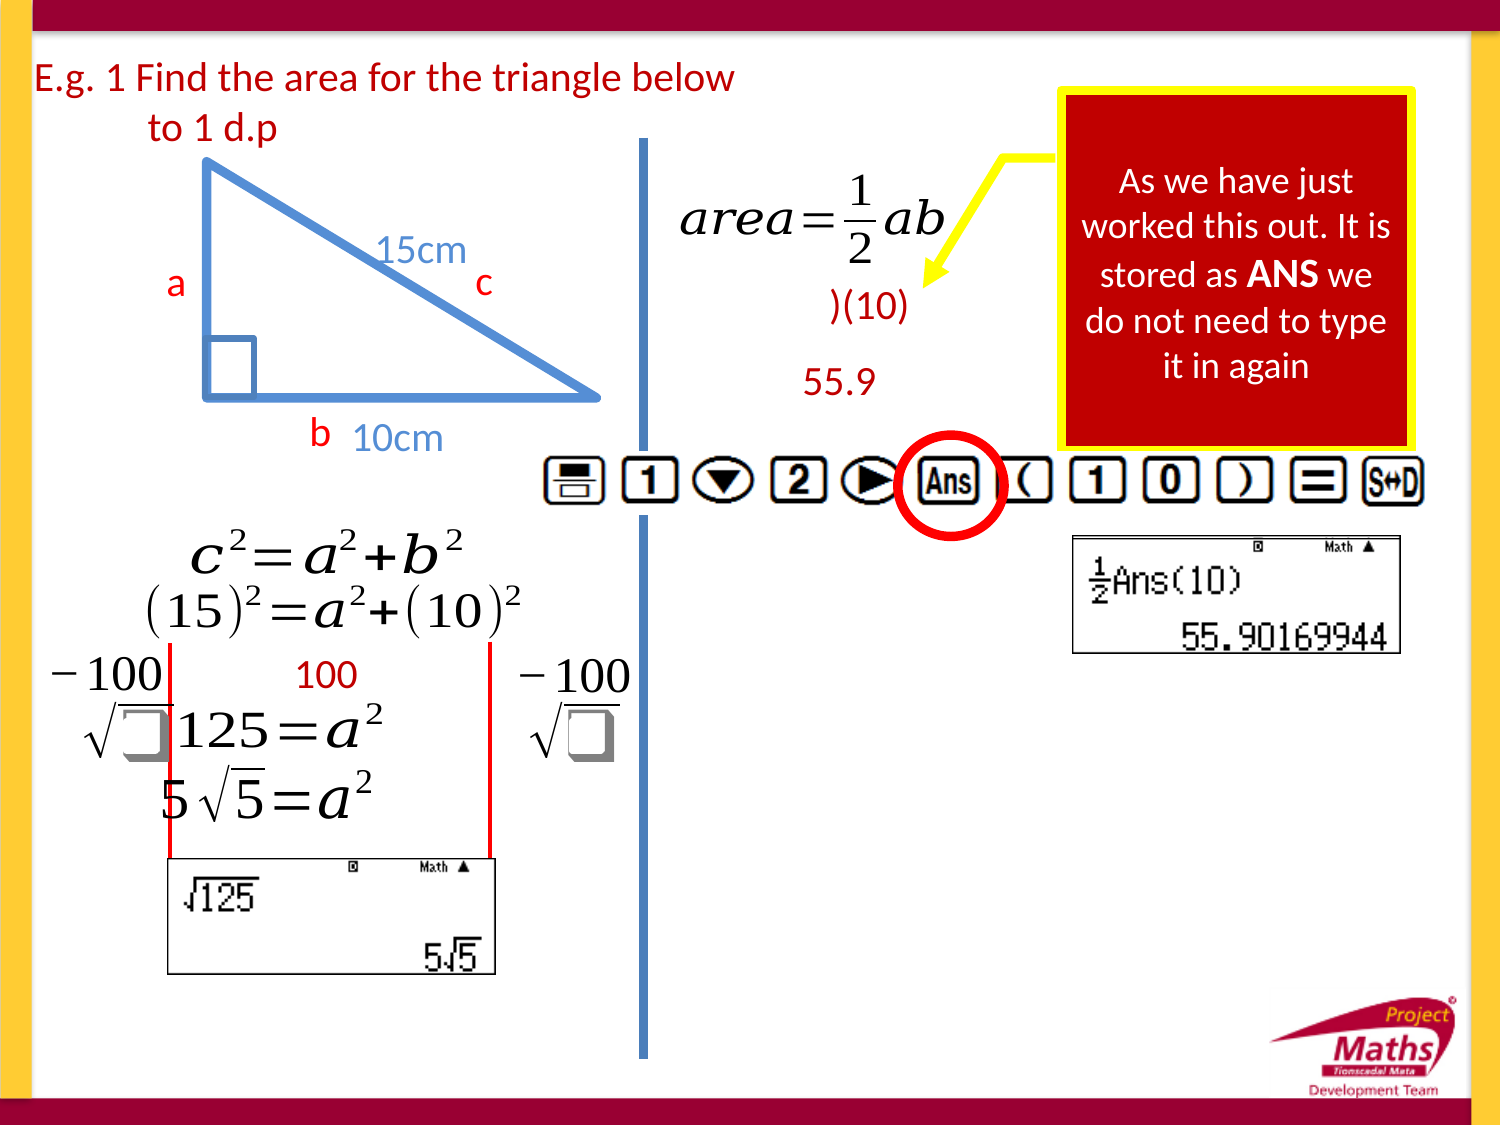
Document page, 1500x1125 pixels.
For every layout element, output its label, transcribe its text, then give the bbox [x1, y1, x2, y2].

text_box As we have just worked this out. It is stored as ANS we do not need to type it in again [1059, 88, 1414, 449]
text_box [527, 698, 623, 766]
text_box [911, 432, 991, 449]
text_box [82, 698, 177, 766]
text_box [203, 336, 256, 399]
text_box c [460, 246, 509, 311]
text_box [204, 159, 599, 401]
picture [1071, 534, 1401, 655]
picture [167, 858, 496, 975]
text_box a [151, 247, 202, 312]
text_box 10cm [336, 402, 481, 567]
text_box [911, 523, 991, 539]
picture [536, 450, 1442, 515]
text_box 15cm [359, 214, 483, 279]
text_box As we have just worked this out. It is stored as ANS we do not need to type it in again [922, 155, 1056, 289]
text_box b [294, 397, 347, 462]
text_box E.g. 1 Find the area for the triangle below to 1 d.p [18, 42, 751, 208]
picture [1269, 987, 1466, 1098]
